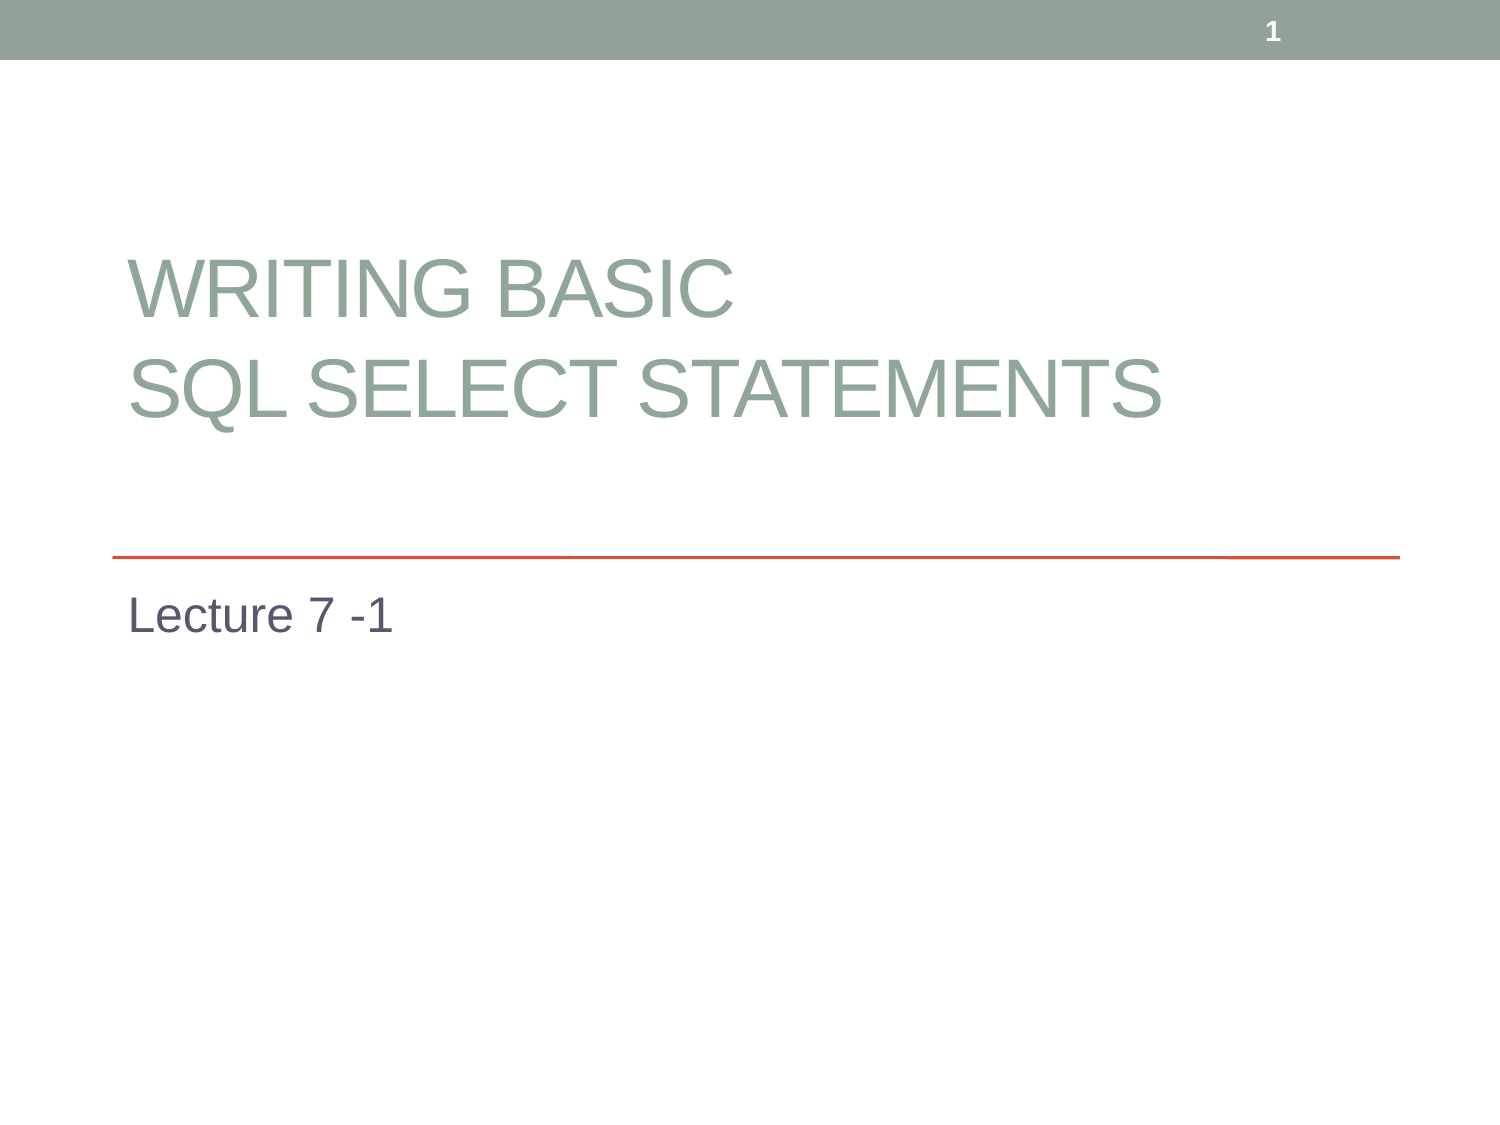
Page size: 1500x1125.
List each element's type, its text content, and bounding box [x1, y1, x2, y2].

subtitle Lecture 7 -1 [112, 575, 1163, 863]
slide_number 1 [1250, 3, 1425, 57]
title Writing Basic SQL SELECT Statements [112, 224, 1400, 542]
